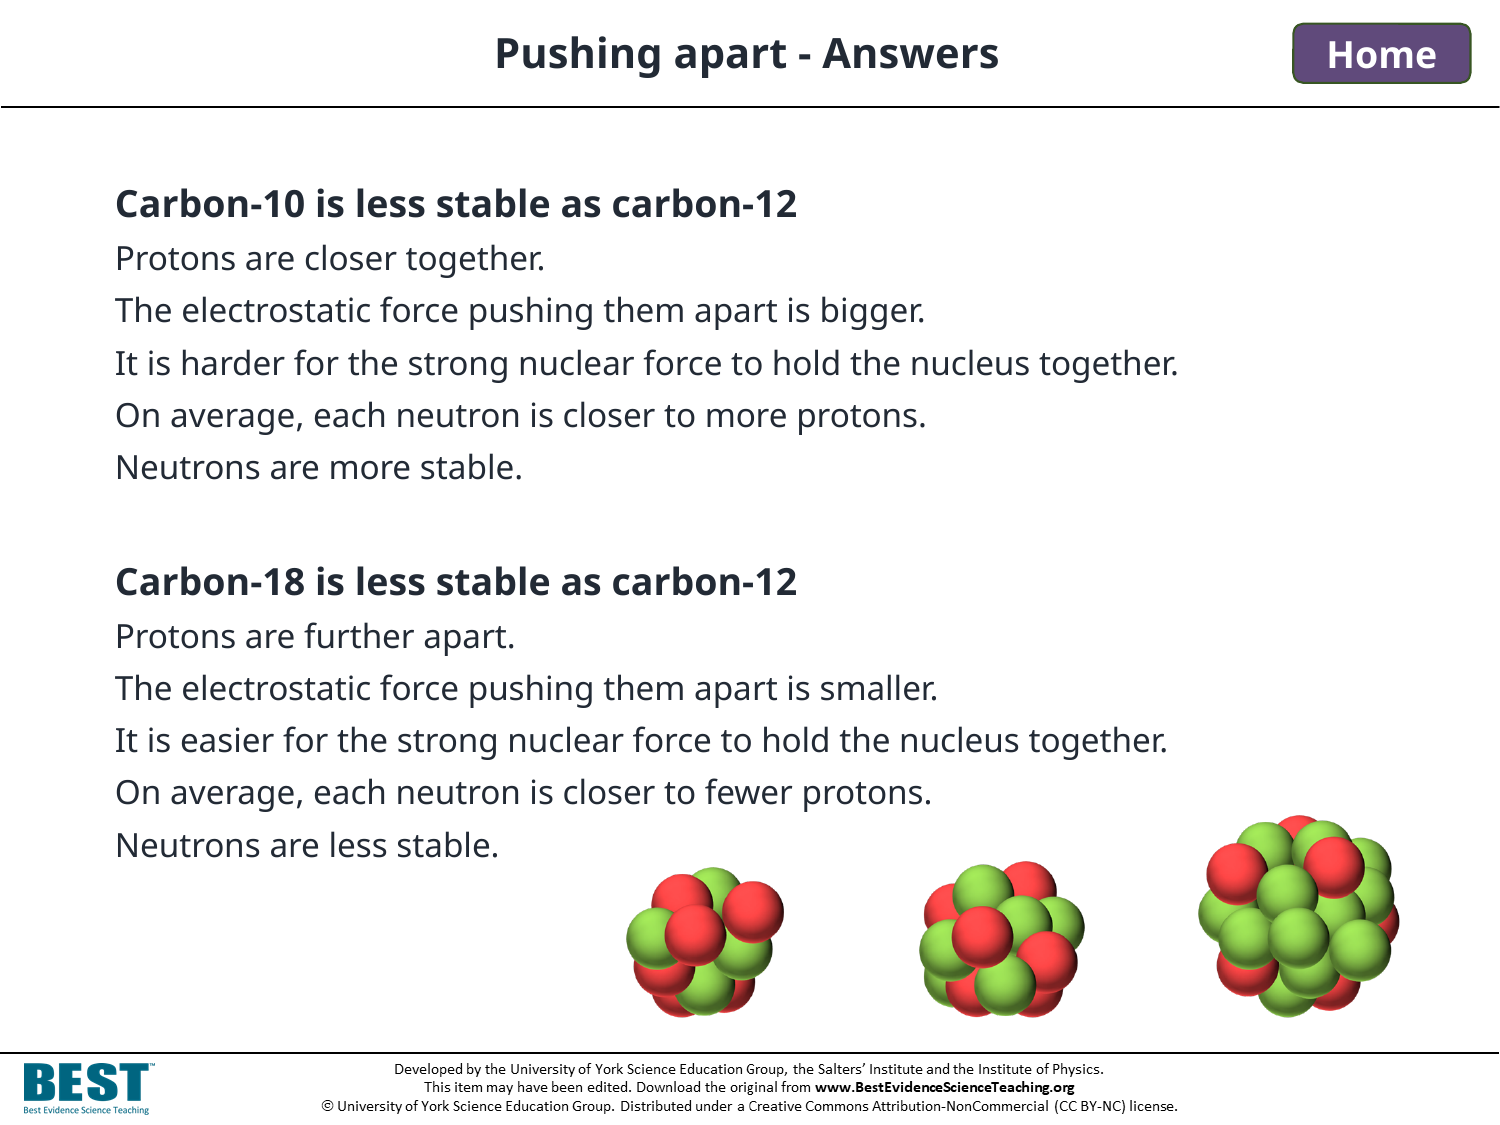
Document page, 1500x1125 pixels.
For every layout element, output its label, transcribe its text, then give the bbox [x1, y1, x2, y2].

text_box Home [1292, 22, 1472, 84]
picture [0, 106, 1500, 1125]
text_box Pushing apart - Answers [23, 4, 1471, 99]
